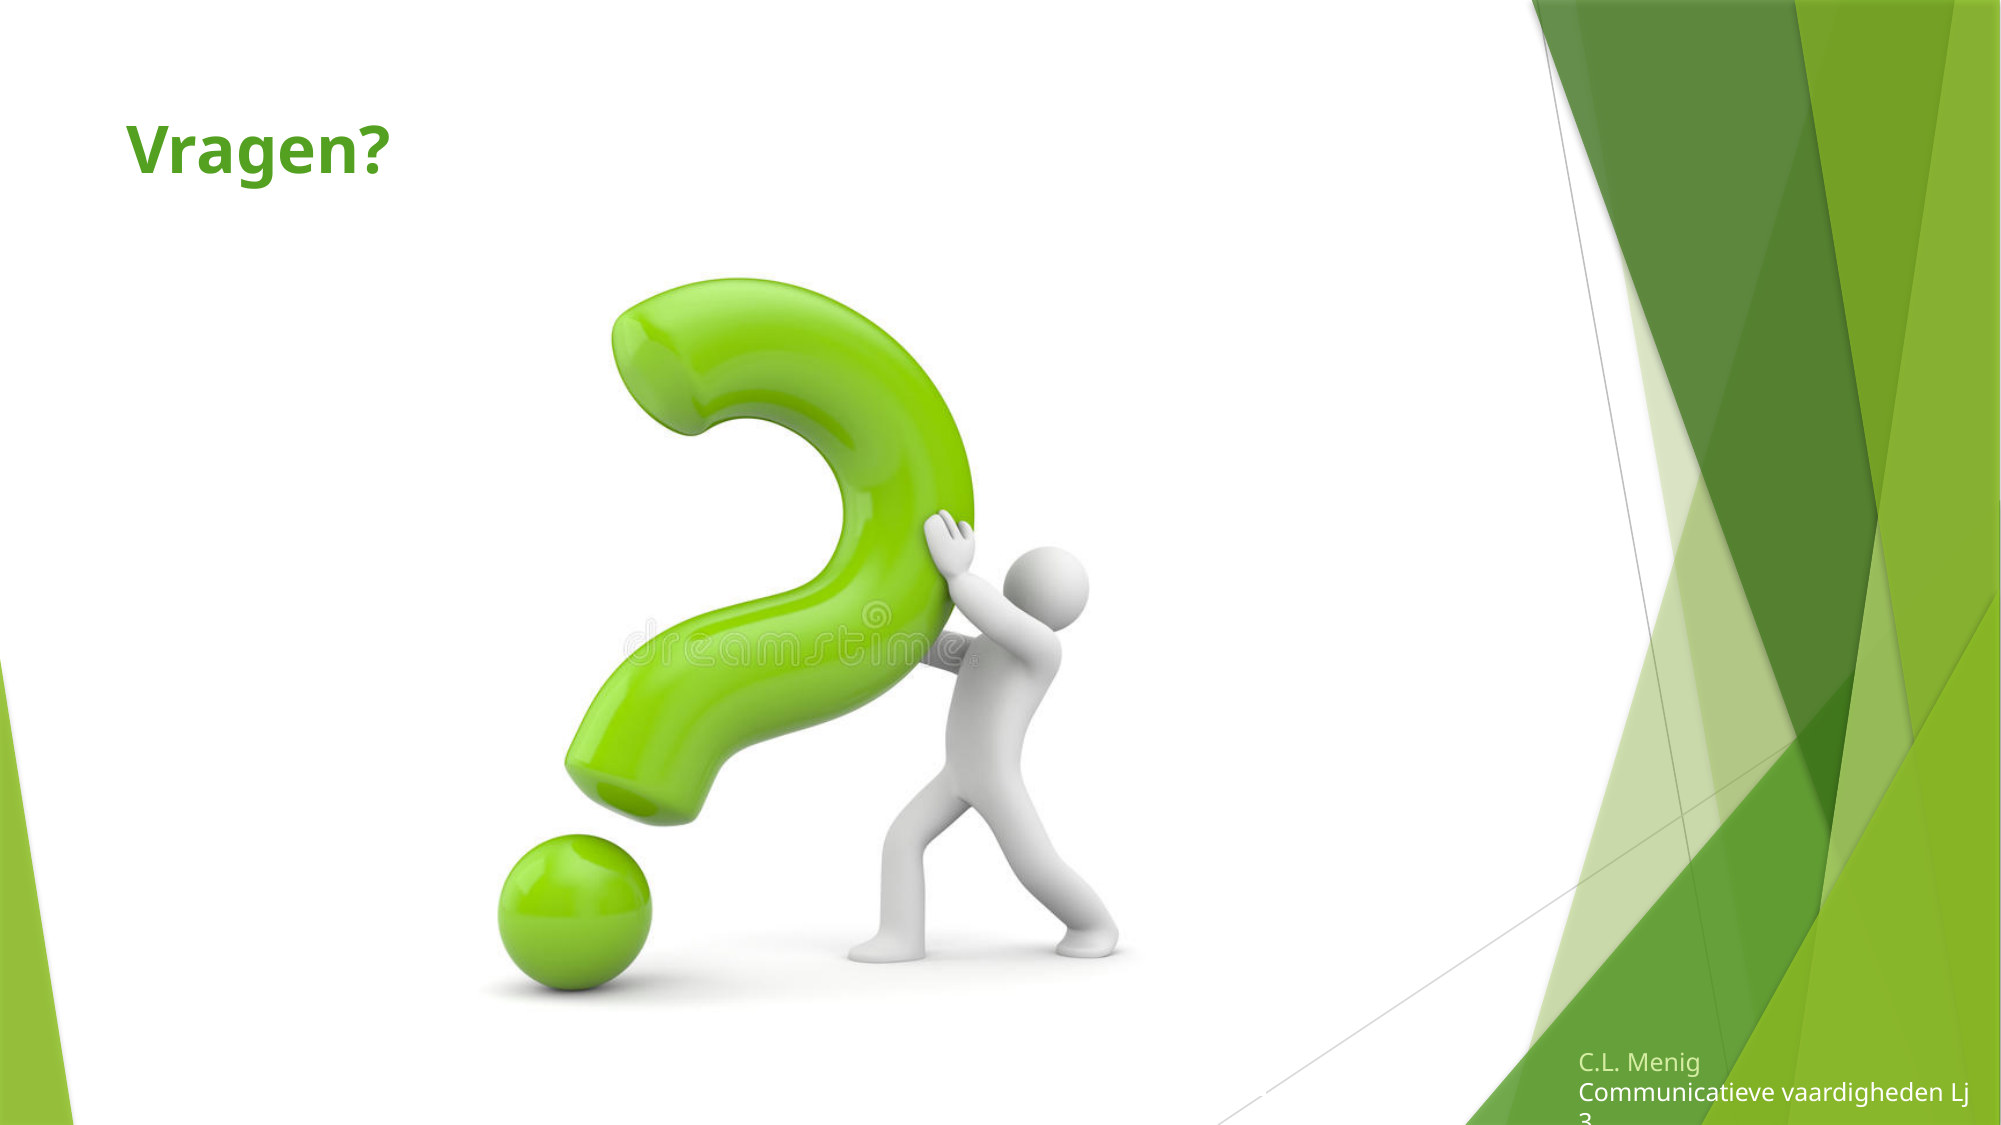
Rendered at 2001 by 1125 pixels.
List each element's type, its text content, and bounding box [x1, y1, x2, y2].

title Vragen? [111, 99, 1522, 317]
text_box C.L. Menig Communicatieve vaardigheden Lj 3 [1563, 1038, 2000, 1125]
picture [340, 170, 1267, 1097]
